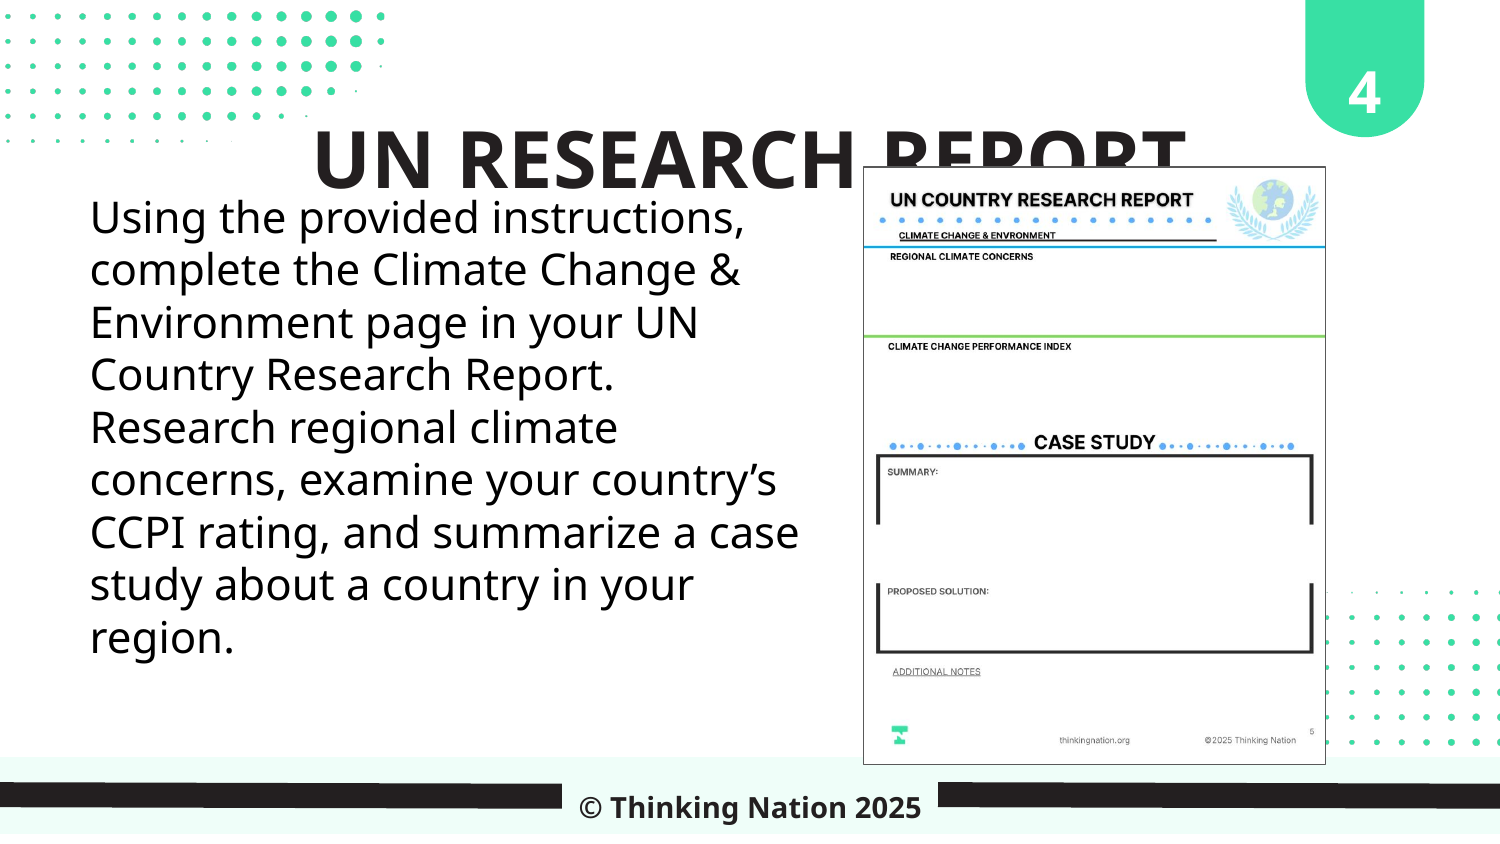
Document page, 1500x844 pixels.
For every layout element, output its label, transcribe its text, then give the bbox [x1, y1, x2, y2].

text_box Using the provided instructions, complete the Climate Change & Environment page in your UN Country Research Report. Research regional climate concerns, examine your country’s CCPI rating, and summarize a case study about a country in your region. [89, 189, 822, 715]
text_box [0, 756, 1500, 835]
text_box [1330, 590, 1500, 755]
text_box [0, 0, 385, 144]
picture [864, 167, 1326, 765]
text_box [1300, 0, 1430, 138]
text_box UN RESEARCH REPORT [209, 71, 1291, 205]
